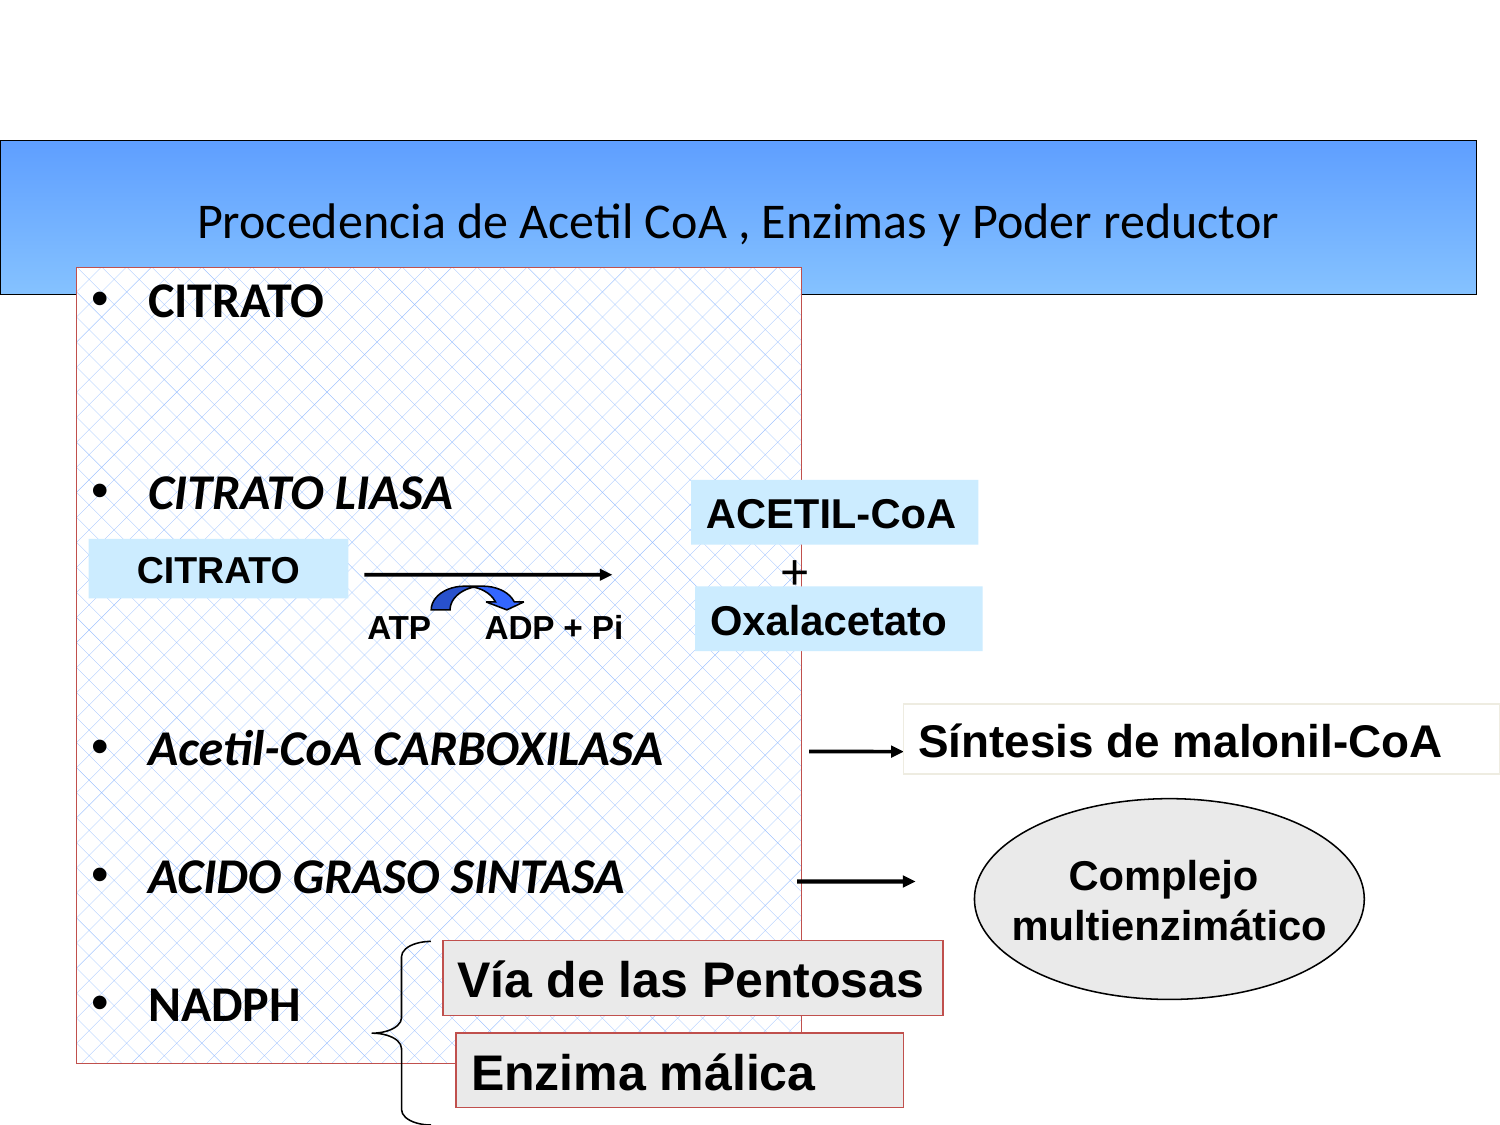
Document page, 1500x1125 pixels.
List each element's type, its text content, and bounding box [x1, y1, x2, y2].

list CITRATO CITRATO LIASA Acetil-CoA CARBOXILASA ACIDO GRASO SINTASA NADPH [76, 267, 802, 1064]
title Procedencia de Acetil CoA , Enzimas y Poder reductor [0, 140, 1477, 295]
text_box [809, 745, 903, 758]
text_box Vía de las Pentosas [442, 940, 943, 1016]
text_box Síntesis de malonil-CoA [903, 704, 1500, 774]
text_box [88, 479, 984, 654]
text_box [797, 875, 916, 888]
text_box [372, 941, 431, 1125]
text_box Complejo multienzimático [974, 798, 1365, 1000]
text_box Enzima málica [456, 1032, 904, 1108]
